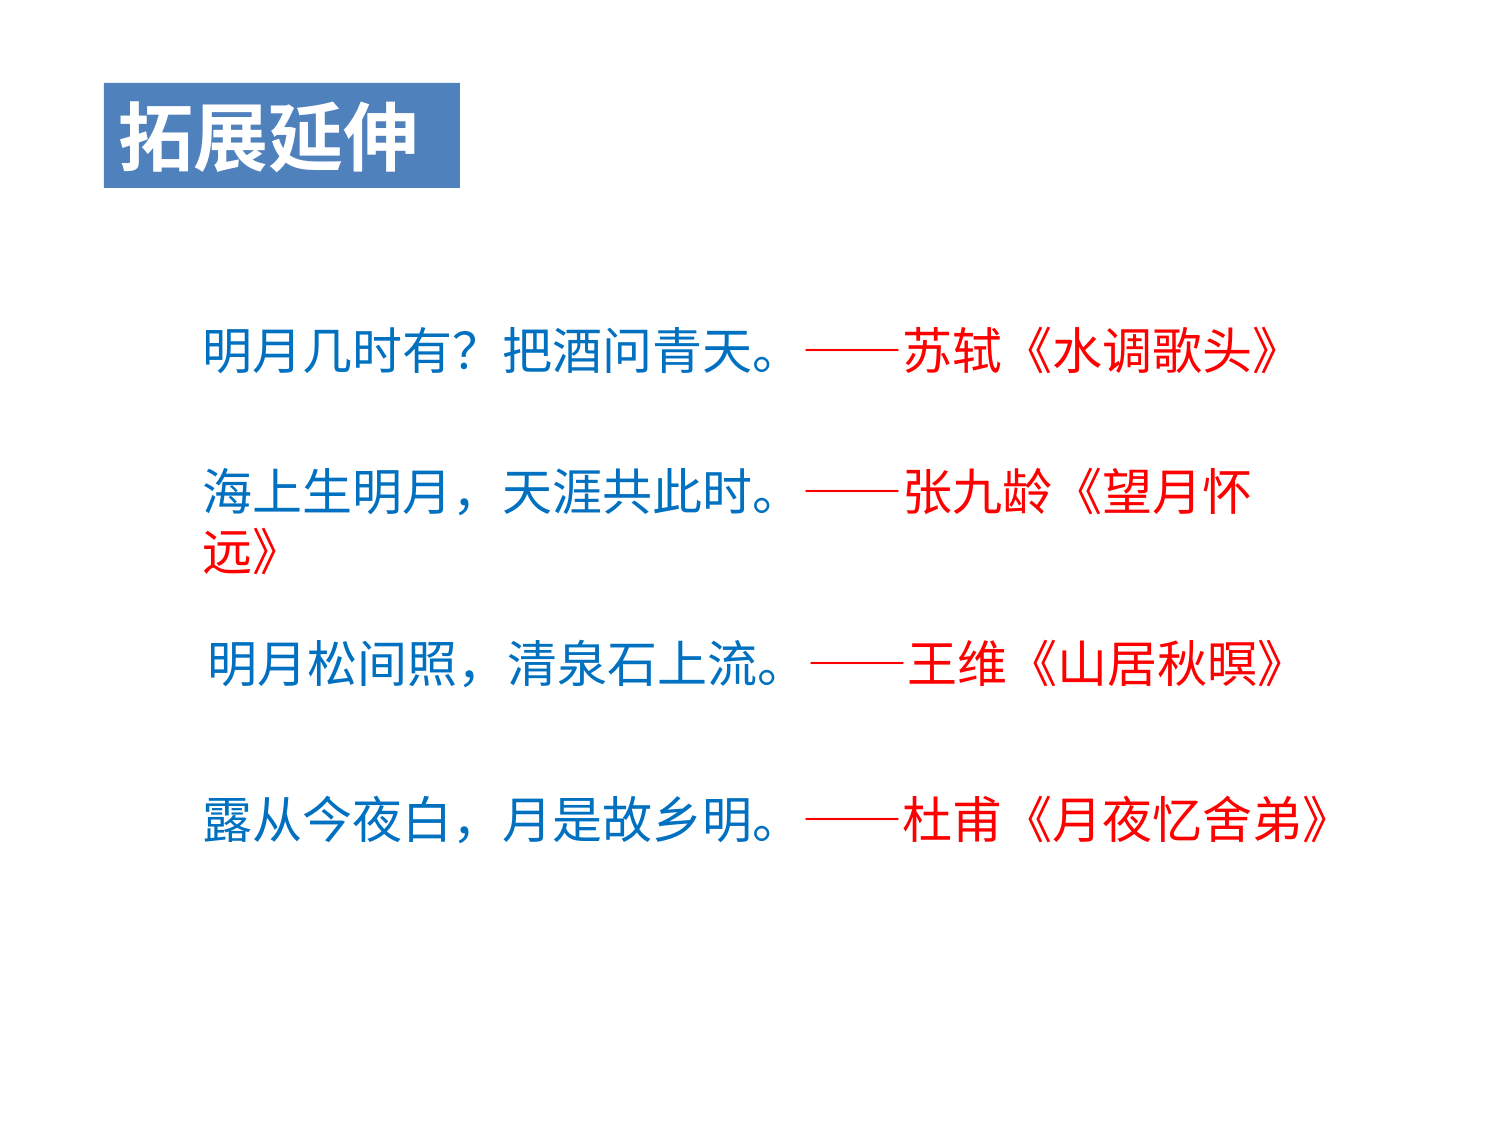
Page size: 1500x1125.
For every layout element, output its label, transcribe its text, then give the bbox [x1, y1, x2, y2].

text_box 拓展延伸 [103, 82, 460, 188]
text_box 海上生明月，天涯共此时。——张九龄《望月怀远》 [187, 453, 1360, 588]
text_box 明月几时有？把酒问青天。——苏轼《水调歌头》 [187, 312, 1325, 388]
text_box 明月松间照，清泉石上流。——王维《山居秋暝》 [193, 624, 1323, 700]
text_box 露从今夜白，月是故乡明。——杜甫《月夜忆舍弟》 [187, 781, 1383, 856]
